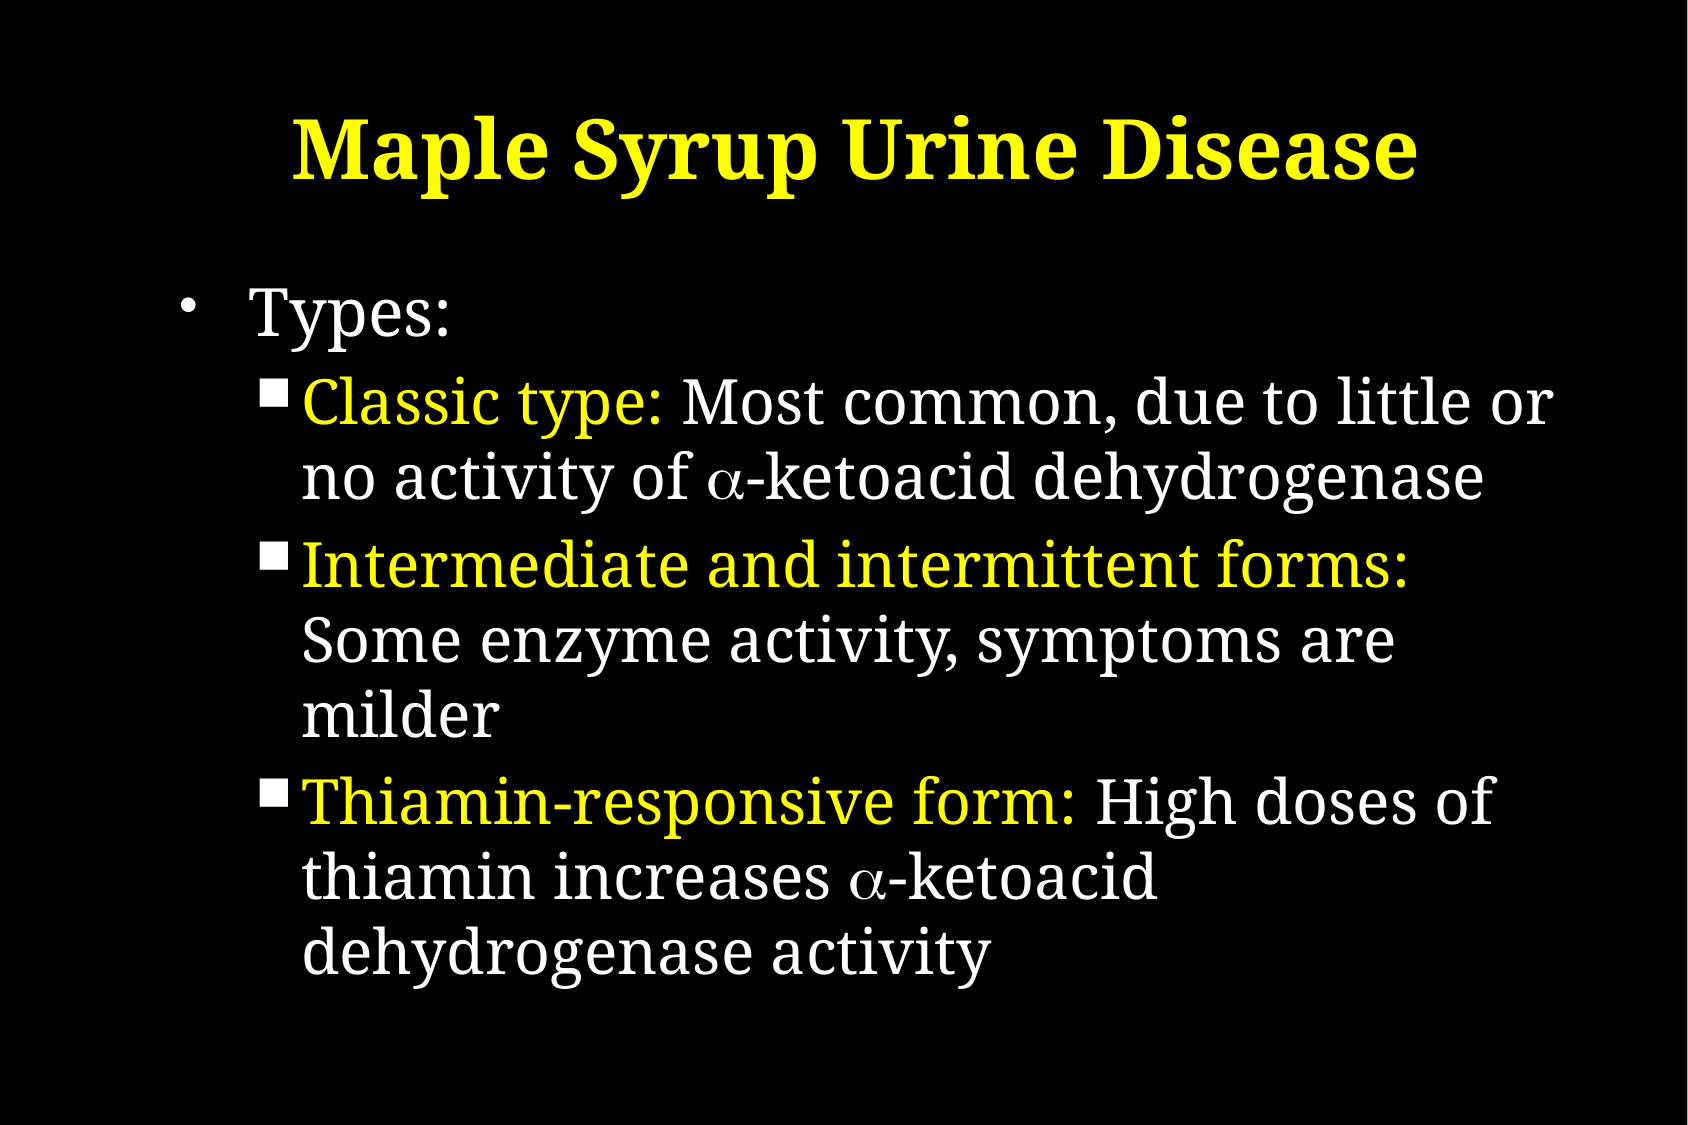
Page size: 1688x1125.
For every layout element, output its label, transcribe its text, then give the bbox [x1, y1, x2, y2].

list Types: Classic type: Most common, due to little or no activity of a-ketoacid dehydrogenase Intermediate and intermittent forms: Some enzyme activity, symptoms are milder Thiamin-responsive form: High doses of thiamin increases a-ketoacid dehydrogenase activity [143, 262, 1575, 950]
title Maple Syrup Urine Disease [181, 87, 1532, 205]
